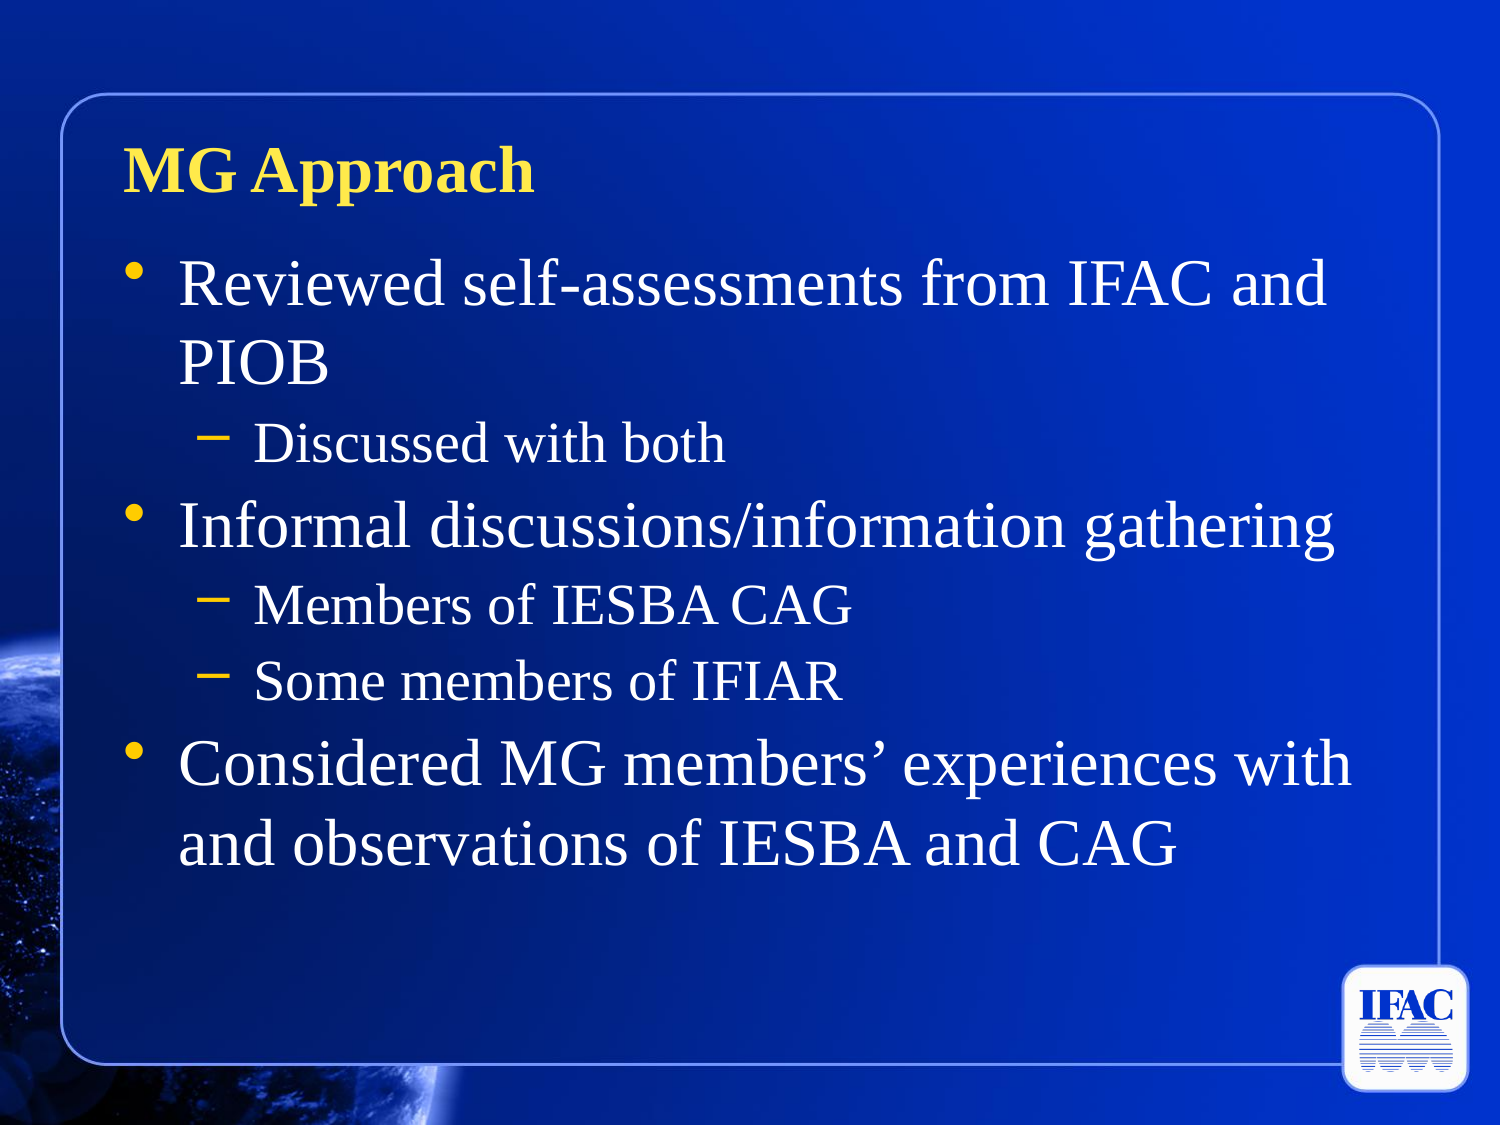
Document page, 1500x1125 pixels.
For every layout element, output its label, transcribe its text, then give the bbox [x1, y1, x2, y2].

list MG Approach [107, 118, 1411, 215]
picture [0, 0, 1500, 1125]
list Reviewed self-assessments from IFAC and PIOB Discussed with both Informal discussions/information gathering Members of IESBA CAG Some members of IFIAR Considered MG members’ experiences with and observations of IESBA and CAG [107, 230, 1411, 1048]
